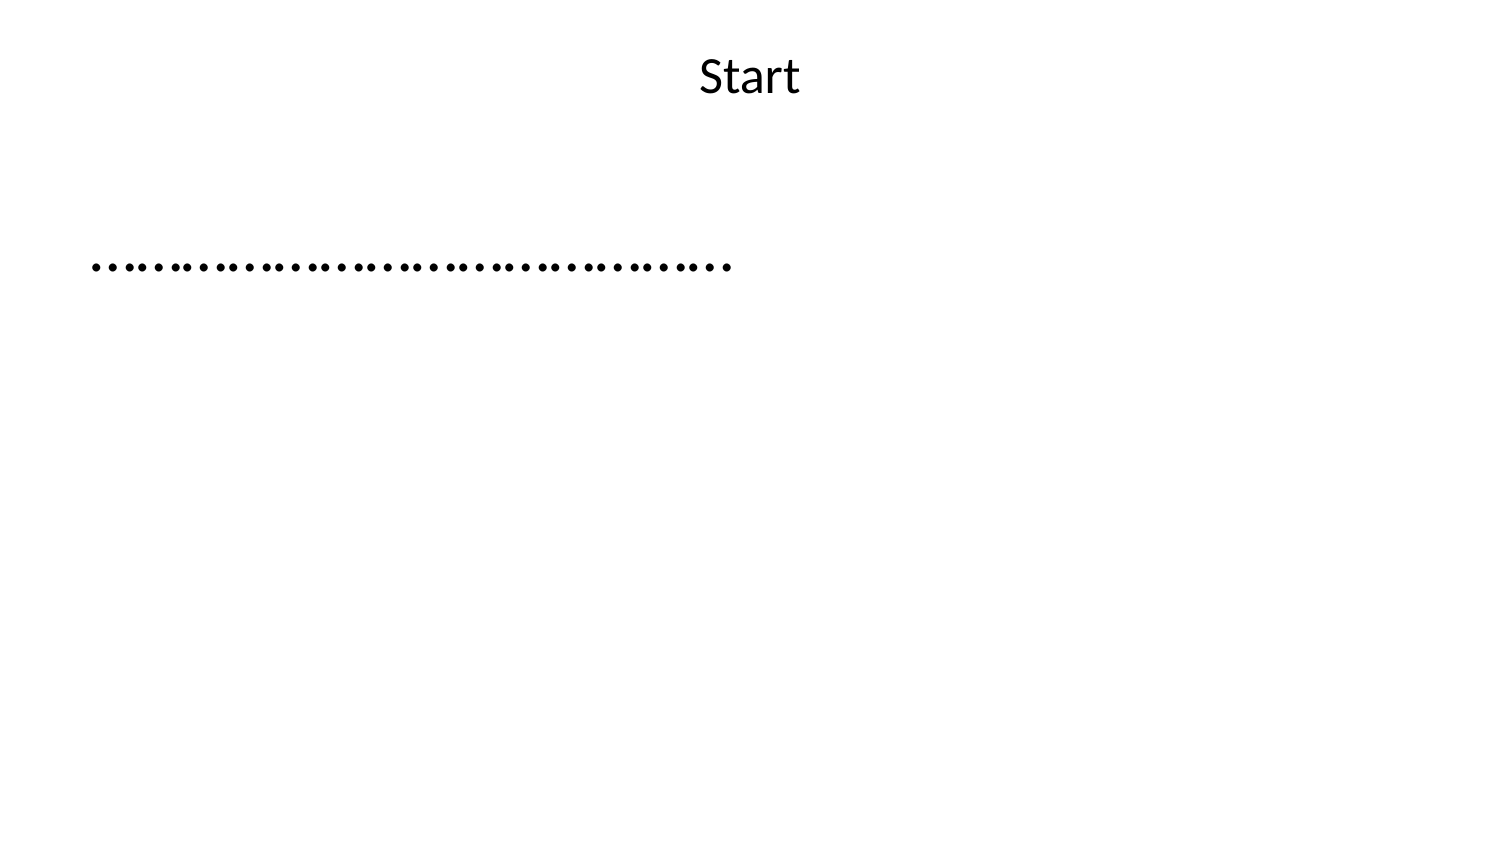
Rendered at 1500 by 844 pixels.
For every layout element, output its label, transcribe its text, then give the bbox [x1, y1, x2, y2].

list …………………………………… [75, 196, 1425, 754]
title Start [75, 33, 1425, 175]
